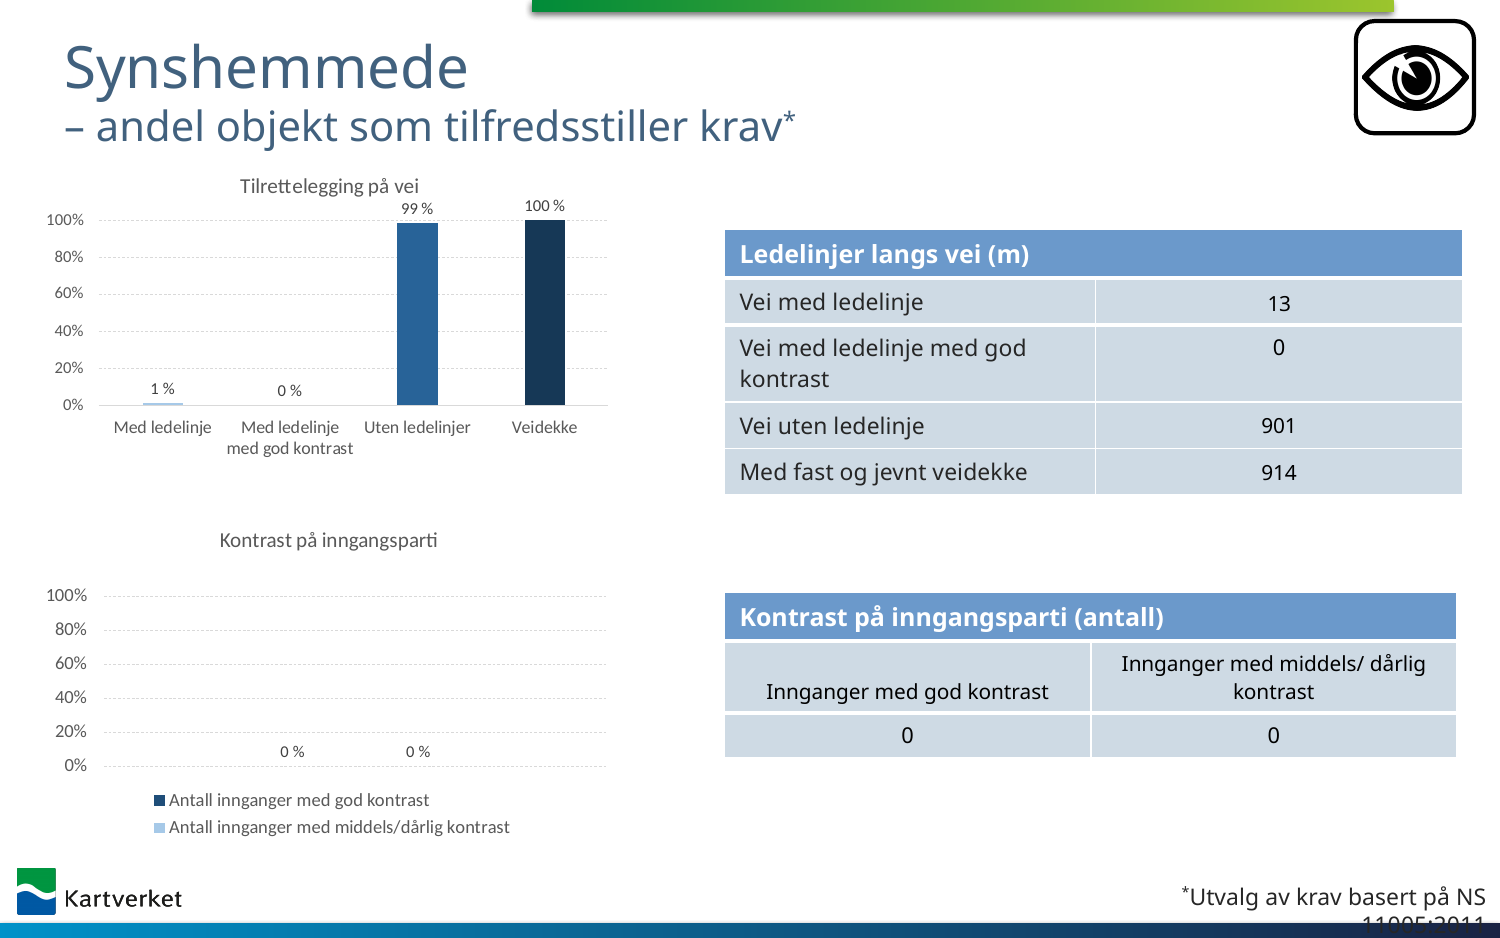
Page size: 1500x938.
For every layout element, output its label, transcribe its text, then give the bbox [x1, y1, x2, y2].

table_cell Vei uten ledelinje [725, 403, 1095, 448]
table_cell 914 [1096, 449, 1462, 494]
picture [41, 166, 618, 492]
table_cell Innganger med middels/ dårlig kontrast [1092, 643, 1456, 711]
table_header Kontrast på inngangsparti (antall) [725, 593, 1456, 639]
table_cell Med fast og jevnt veidekke [725, 449, 1095, 494]
table_cell Vei med ledelinje med god kontrast [725, 327, 1095, 401]
table_header Ledelinjer langs vei (m) [725, 230, 1462, 276]
table_cell 13 [1096, 280, 1462, 323]
table_cell 0 [1096, 327, 1462, 401]
table_cell 0 [1092, 715, 1456, 757]
text_box *Utvalg av krav basert på NS 11005:2011 [1068, 873, 1500, 938]
picture [41, 520, 617, 846]
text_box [1355, 20, 1475, 134]
table_cell Innganger med god kontrast [725, 643, 1090, 711]
table_cell Vei med ledelinje [725, 280, 1095, 323]
table_cell 0 [725, 715, 1090, 757]
table_cell 901 [1096, 403, 1462, 448]
text_box Synshemmede – andel objekt som tilfredsstiller krav* [49, 24, 1431, 158]
